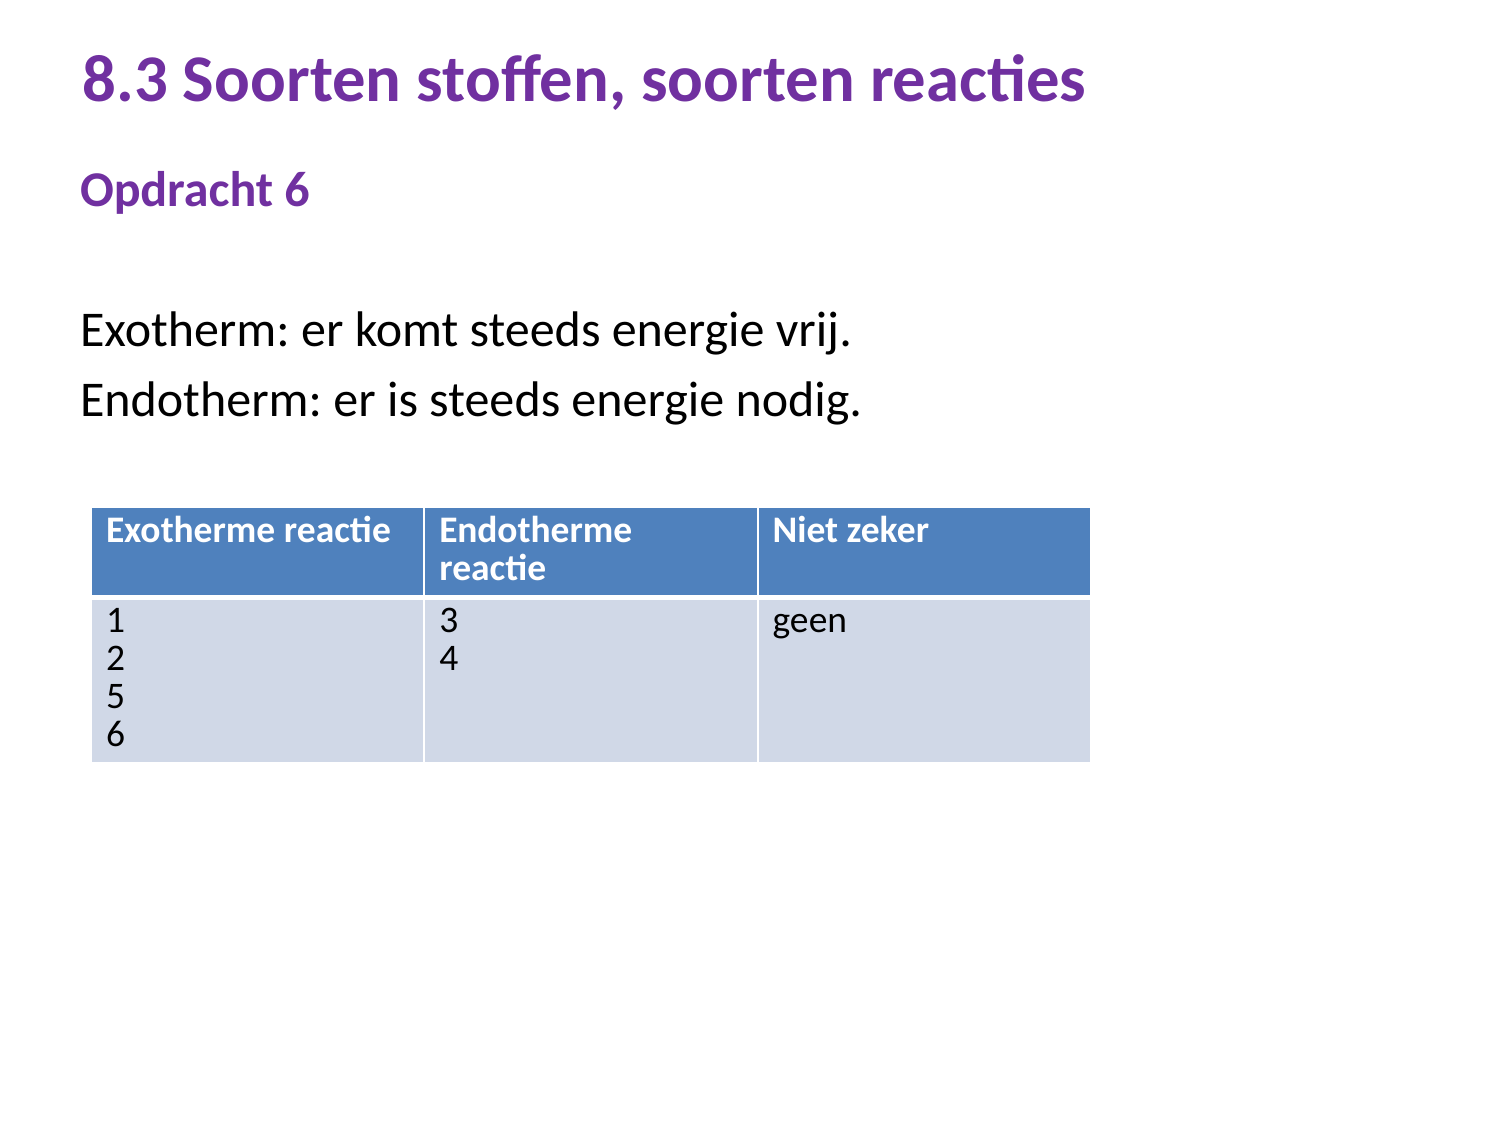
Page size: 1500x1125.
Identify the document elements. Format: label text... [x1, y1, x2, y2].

list Opdracht 6 Exotherm: er komt steeds energie vrij. Endotherm: er is steeds energie nodig. [64, 148, 1468, 1088]
table_header Endotherme reactie [425, 508, 757, 595]
table_header Niet zeker [759, 508, 1090, 595]
title 8.3 Soorten stoffen, soorten reacties [67, 26, 1466, 125]
table_header Exotherme reactie [92, 508, 423, 595]
table_cell geen [759, 600, 1090, 762]
table_cell 3 4 [425, 600, 757, 762]
table_cell 1 2 5 6 [92, 600, 423, 762]
